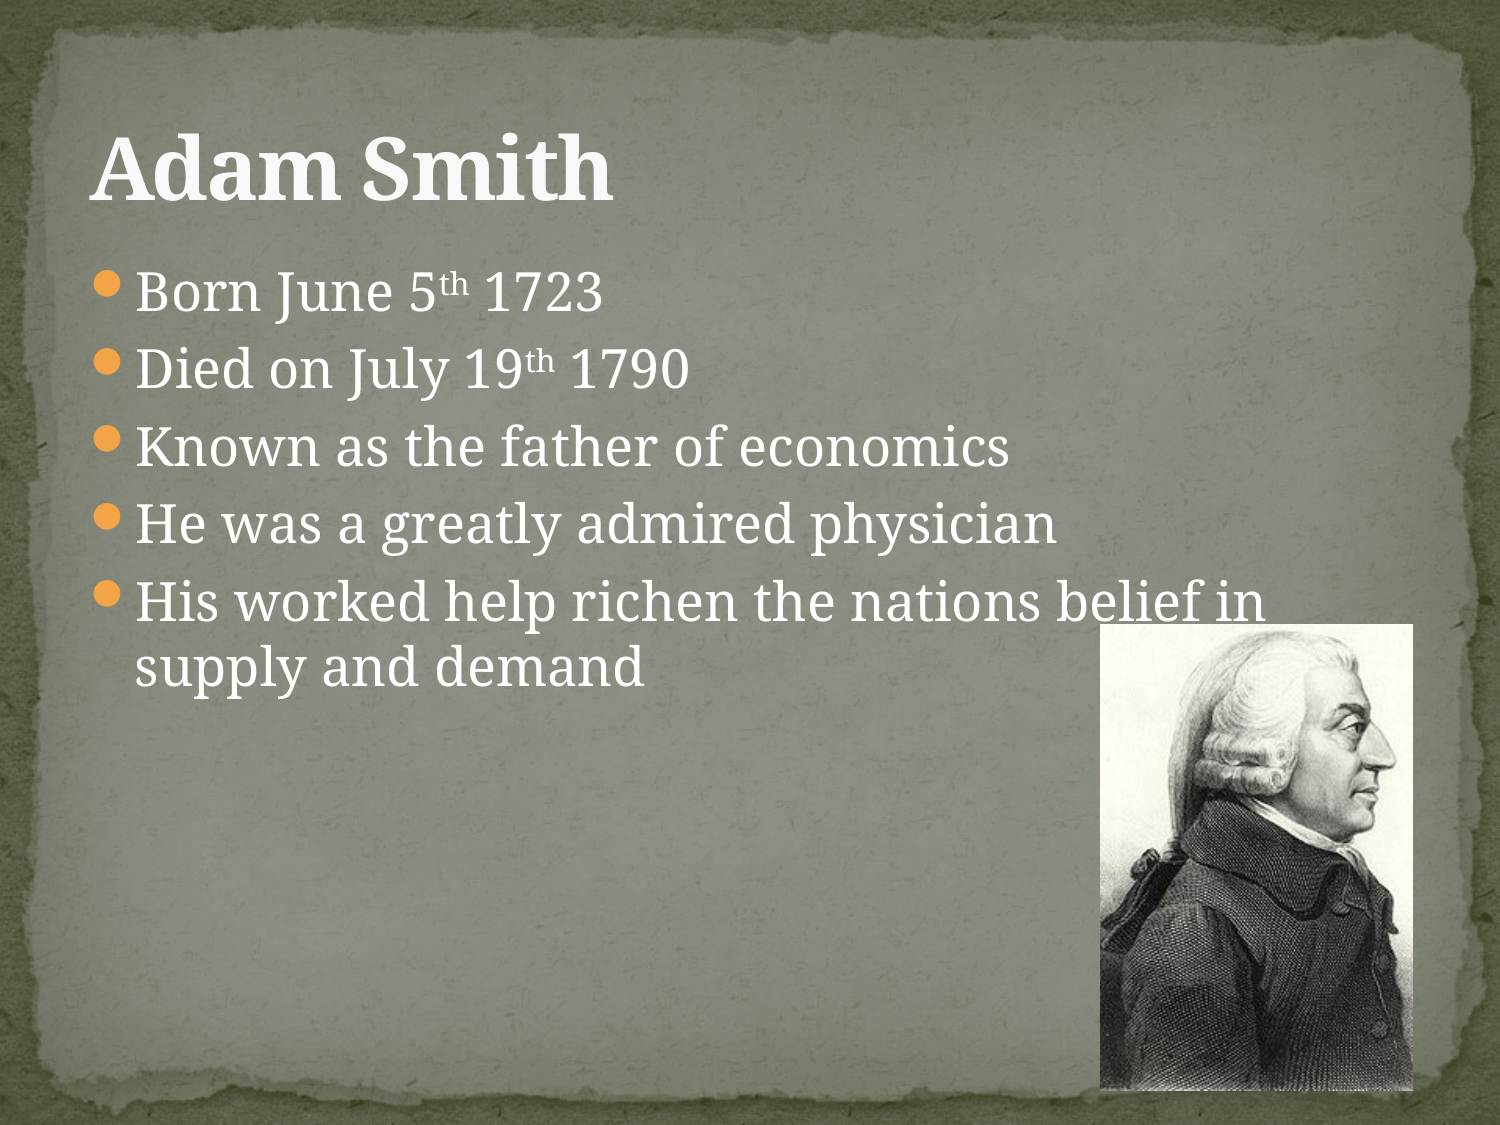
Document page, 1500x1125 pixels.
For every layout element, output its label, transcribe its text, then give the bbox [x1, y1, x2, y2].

picture [1100, 624, 1413, 1091]
title Adam Smith [74, 24, 1425, 225]
list Born June 5th 1723 Died on July 19th 1790 Known as the father of economics He was a greatly admired physician His worked help richen the nations belief in supply and demand [75, 249, 1425, 1000]
